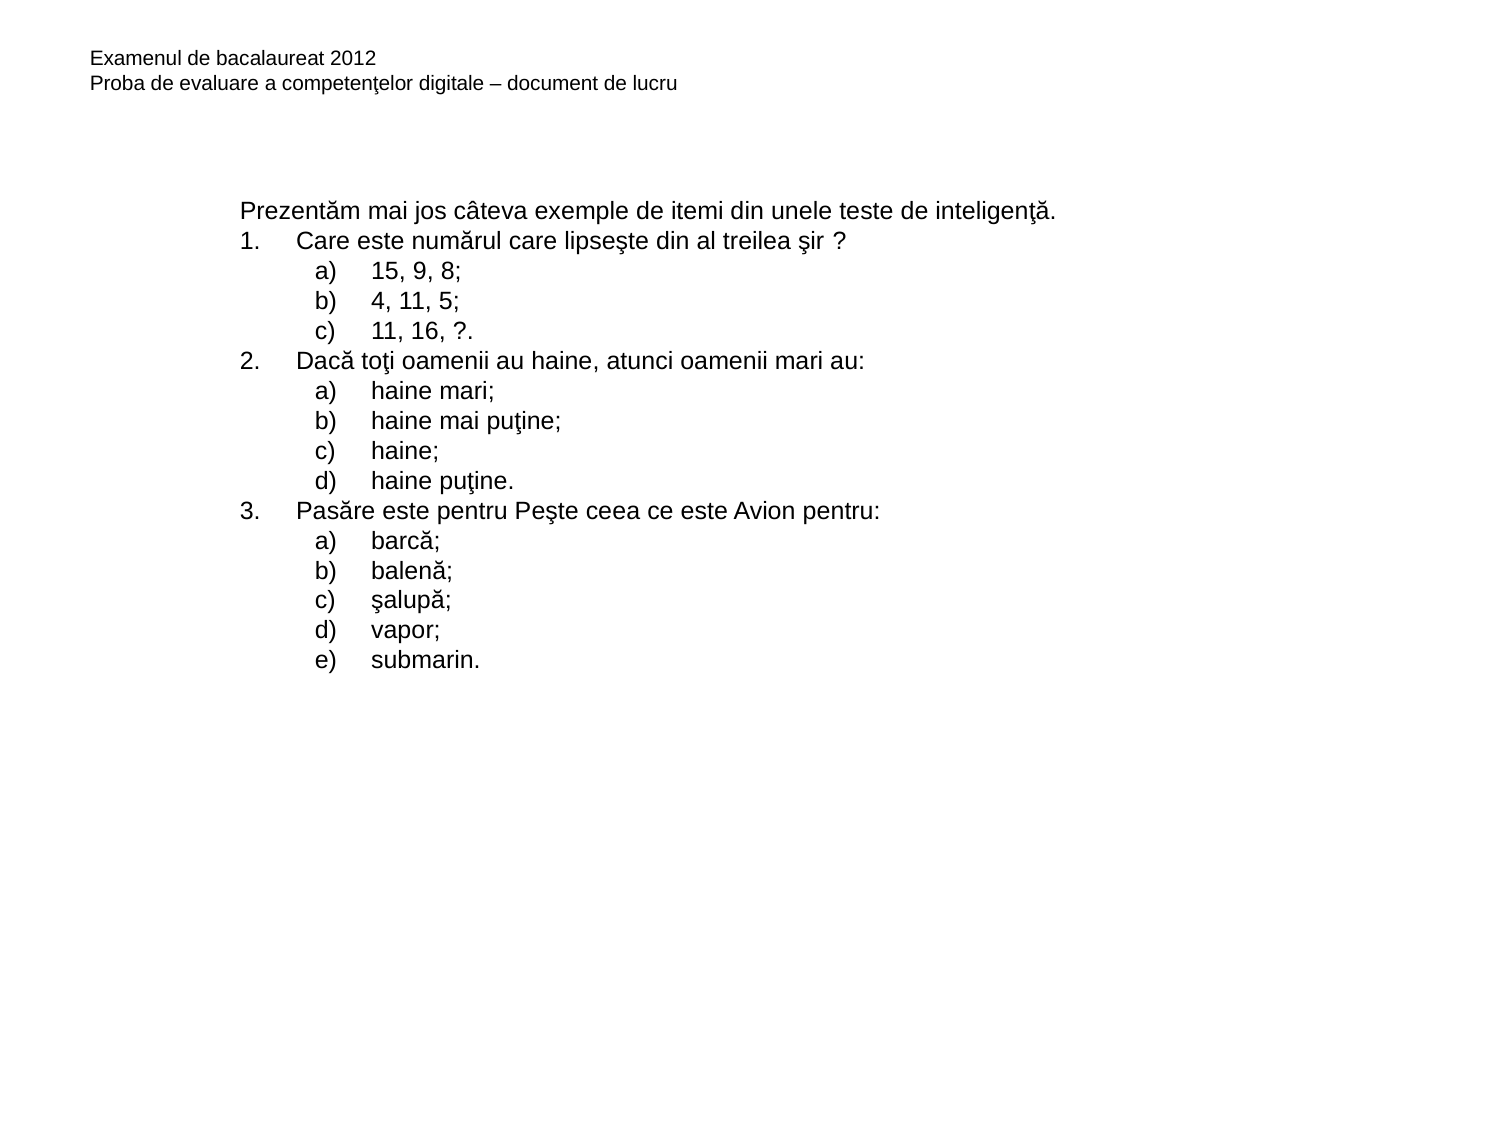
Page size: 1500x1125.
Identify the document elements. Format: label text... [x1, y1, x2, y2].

text_box Examenul de bacalaureat 2012 Proba de evaluare a competenţelor digitale – document de lucru [75, 37, 1388, 103]
text_box Prezentăm mai jos câteva exemple de itemi din unele teste de inteligenţă. Care este numărul care lipseşte din al treilea şir ? 15, 9, 8; 4, 11, 5; 11, 16, ?. Dacă toţi oamenii au haine, atunci oamenii mari au: haine mari; haine mai puţine; haine; haine puţine. Pasăre este pentru Peşte ceea ce este Avion pentru: barcă; balenă; şalupă; vapor; submarin. [224, 187, 1275, 682]
